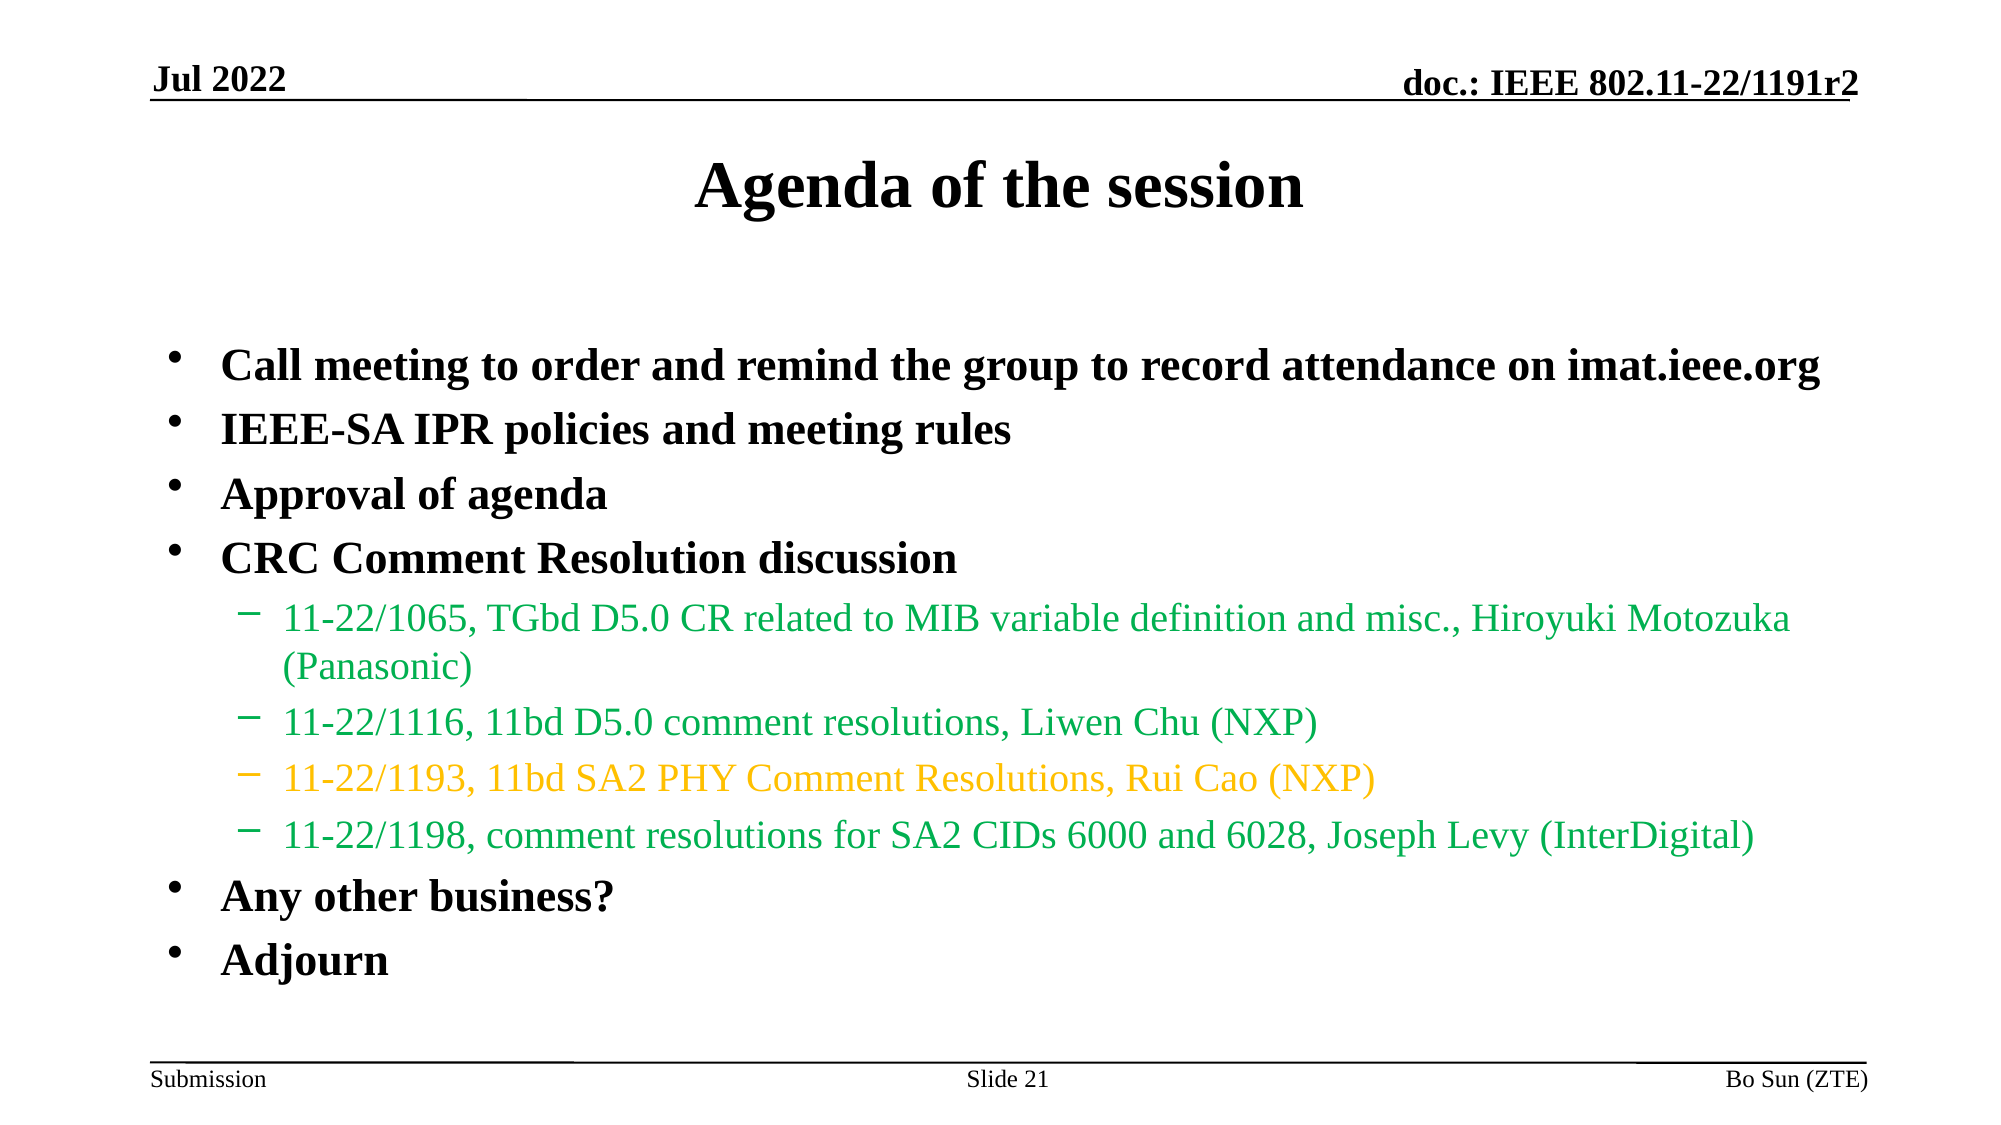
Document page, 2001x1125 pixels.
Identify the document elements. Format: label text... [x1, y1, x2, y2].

text_box Call meeting to order and remind the group to record attendance on imat.ieee.org IEEE-SA IPR policies and meeting rules Approval of agenda CRC Comment Resolution discussion 11-22/1065, TGbd D5.0 CR related to MIB variable definition and misc., Hiroyuki Motozuka (Panasonic) 11-22/1116, 11bd D5.0 comment resolutions, Liwen Chu (NXP) 11-22/1193, 11bd SA2 PHY Comment Resolutions, Rui Cao (NXP) 11-22/1198, comment resolutions for SA2 CIDs 6000 and 6028, Joseph Levy (InterDigital) Any other business? Adjourn [152, 327, 1855, 1038]
footer Bo Sun (ZTE) [1171, 1061, 1869, 1093]
text_box Agenda of the session [362, 99, 1638, 262]
slide_number Slide 21 [949, 1061, 1067, 1123]
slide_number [152, 54, 563, 100]
